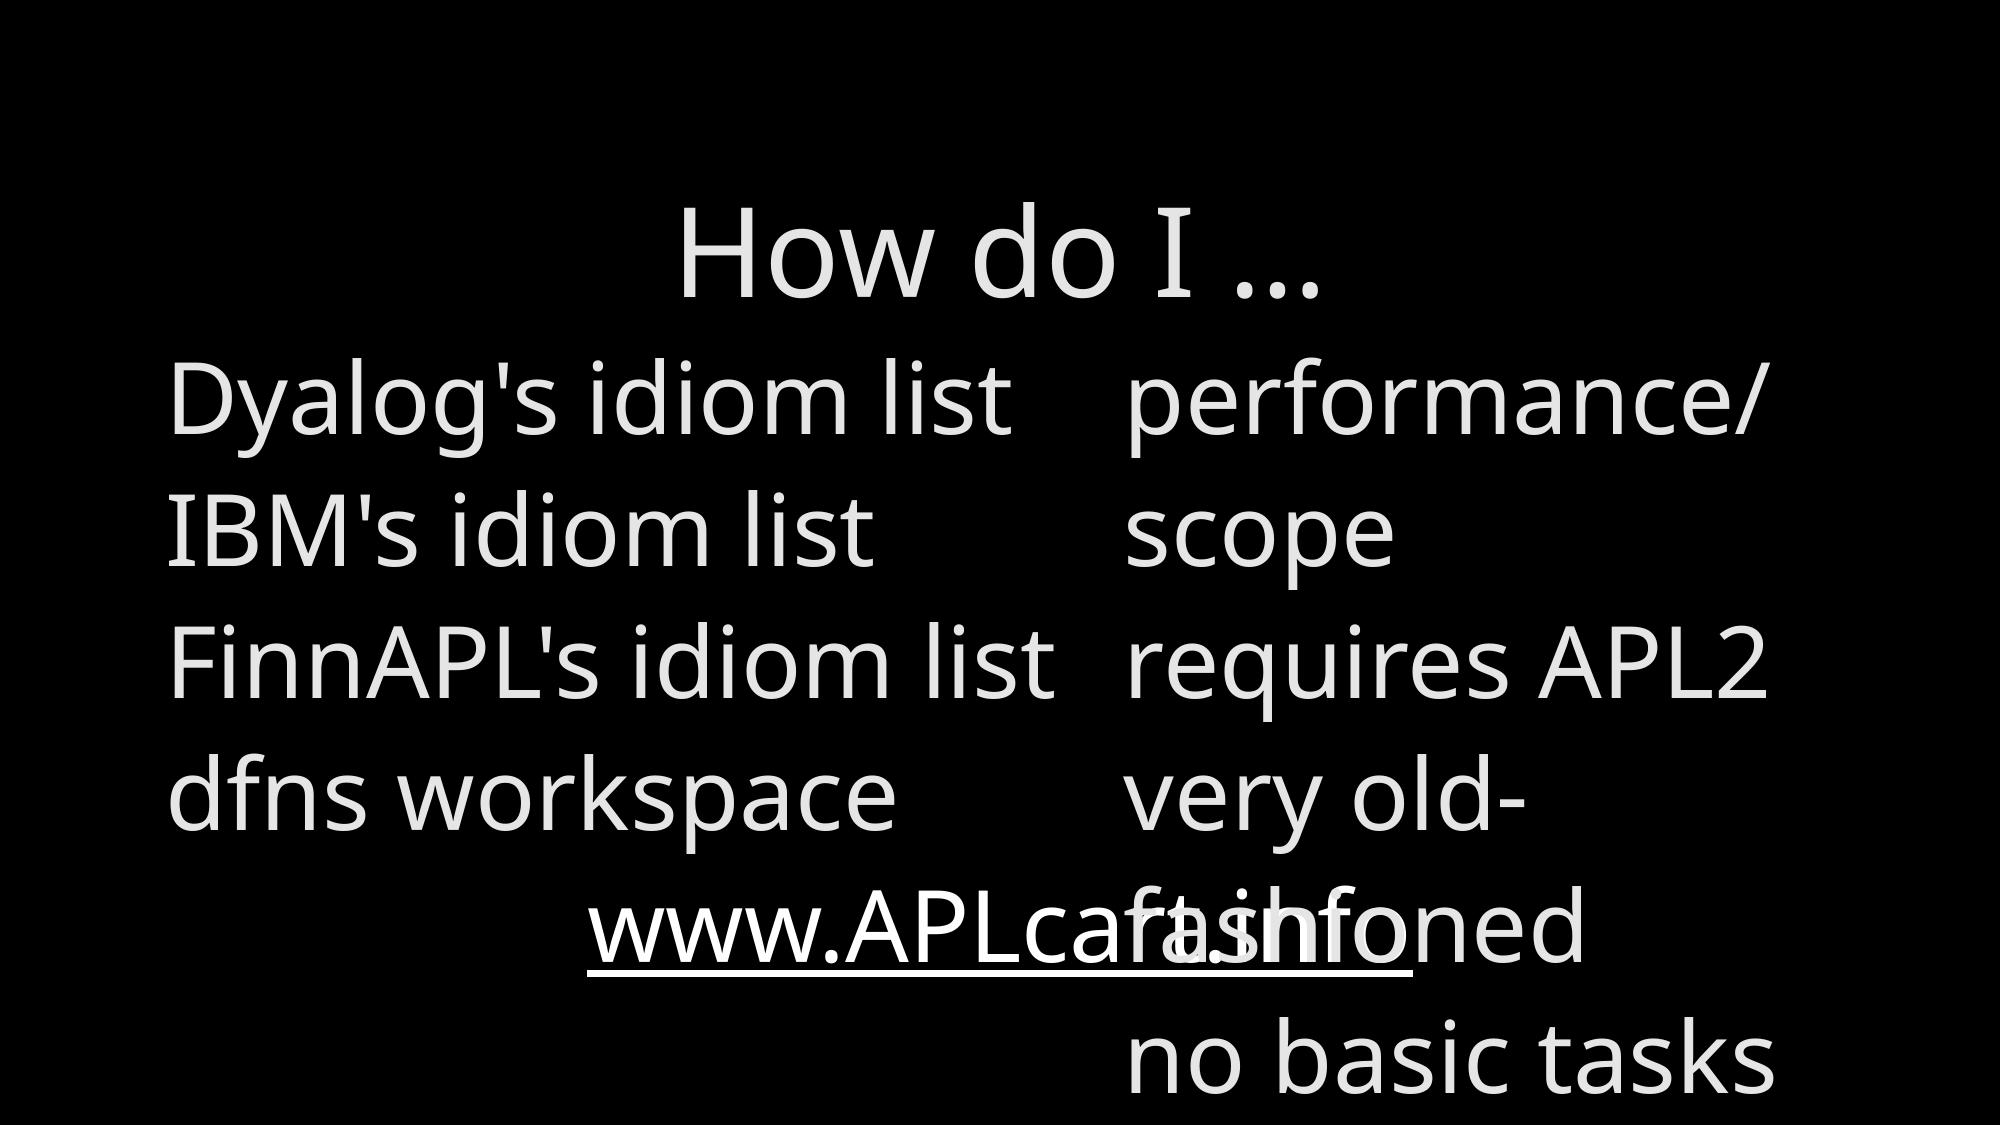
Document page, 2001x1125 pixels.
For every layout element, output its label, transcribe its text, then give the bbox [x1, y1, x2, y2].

text_box performance/scope requires APL2 very old-fashioned no basic tasks [1089, 0, 2000, 1125]
list How do I … Dyalog's idiom list IBM's idiom list FinnAPL's idiom list dfns workspace www.APLcart.info [0, 0, 1089, 1125]
